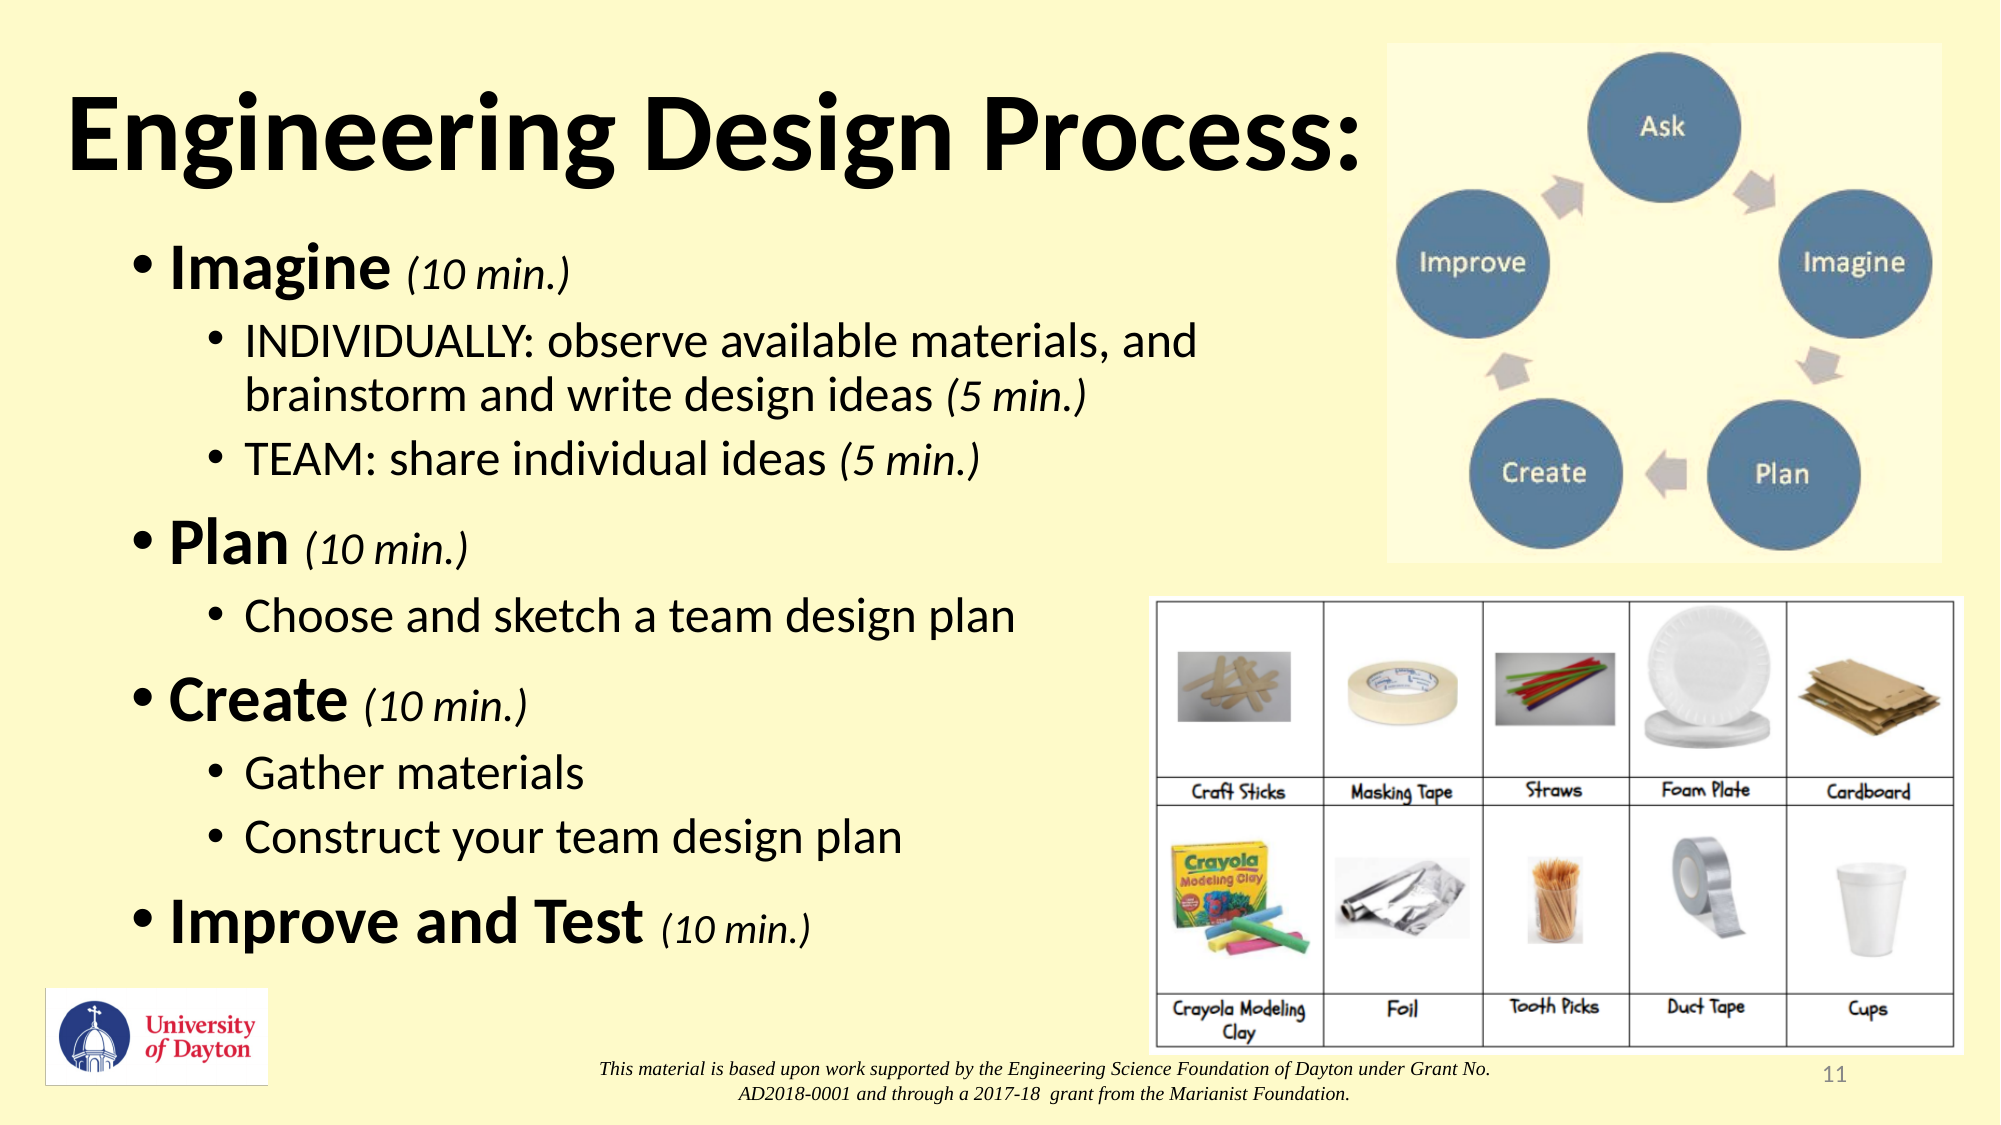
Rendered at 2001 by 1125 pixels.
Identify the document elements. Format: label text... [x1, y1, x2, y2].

picture [1387, 42, 1943, 563]
picture [1148, 596, 1964, 1056]
list Imagine (10 min.) INDIVIDUALLY: observe available materials, and brainstorm and write design ideas (5 min.) TEAM: share individual ideas (5 min.) Plan (10 min.) Choose and sketch a team design plan Create (10 min.) Gather materials Construct your team design plan Improve and Test (10 min.) [116, 224, 1260, 1073]
picture [5, 841, 307, 1125]
title Engineering Design Process: [51, 58, 1382, 209]
